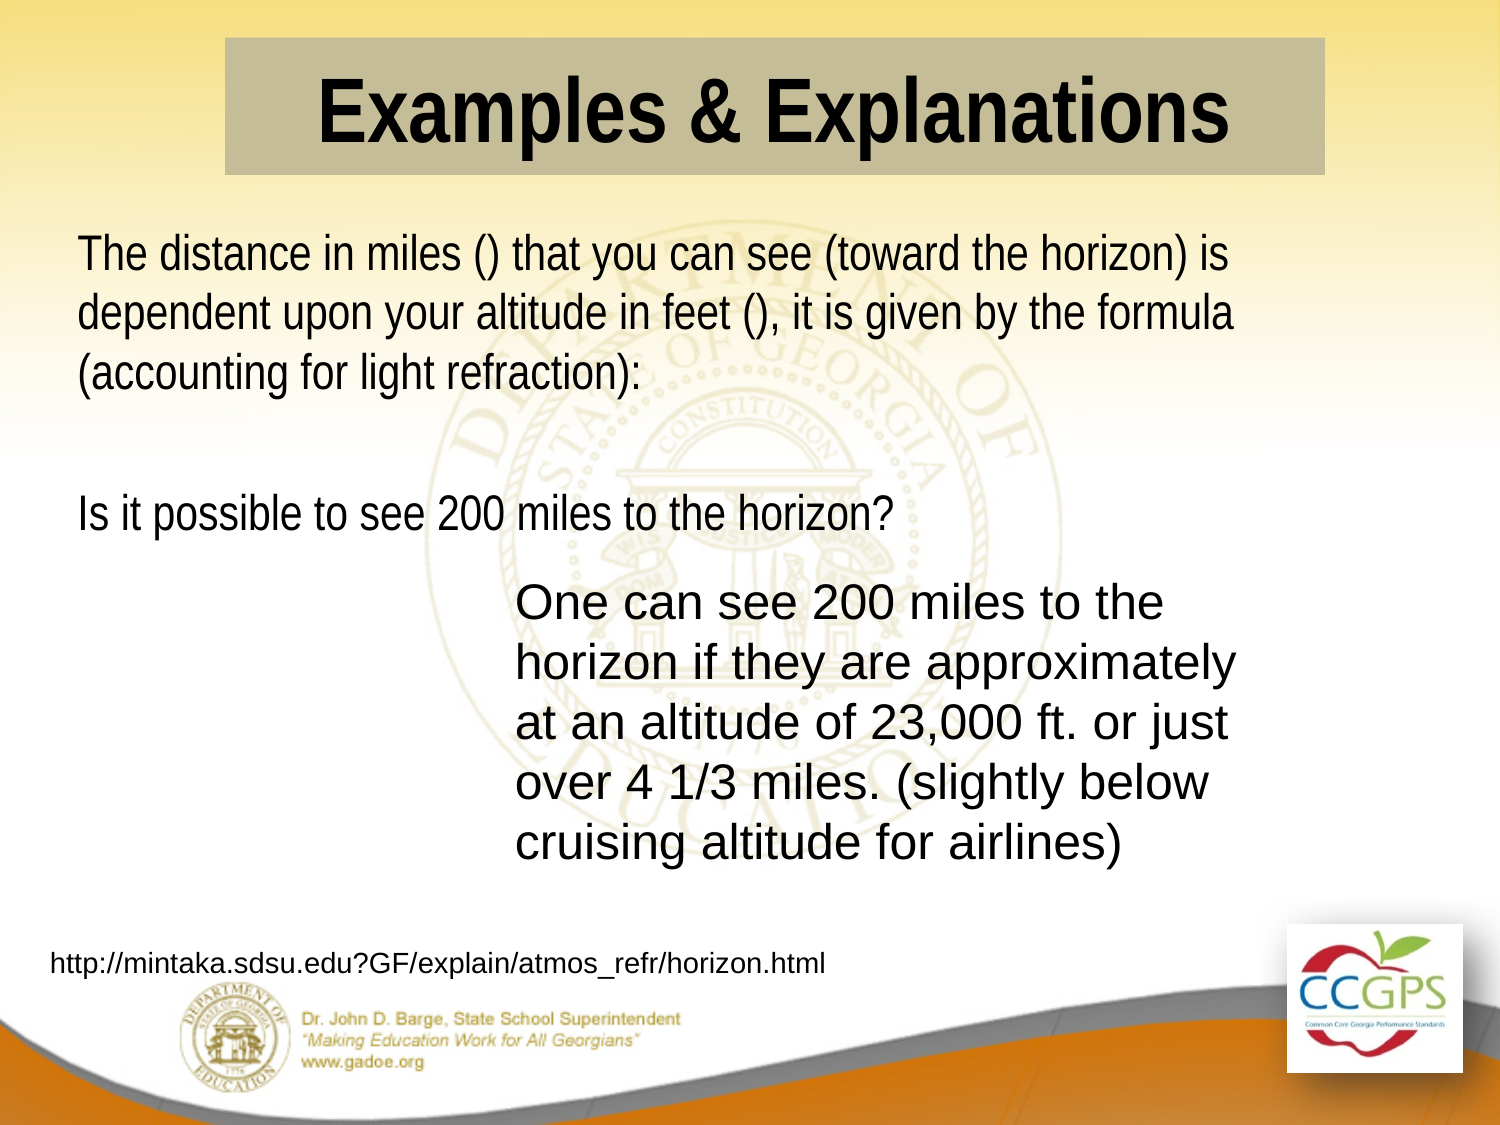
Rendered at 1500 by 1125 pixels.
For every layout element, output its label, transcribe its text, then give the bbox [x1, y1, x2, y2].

title Examples & Explanations [224, 37, 1326, 176]
text_box One can see 200 miles to the horizon if they are approximately at an altitude of 23,000 ft. or just over 4 1/3 miles. (slightly below cruising altitude for airlines) [500, 562, 1300, 878]
text_box http://mintaka.sdsu.edu?GF/explain/atmos_refr/horizon.html [35, 936, 842, 987]
picture [0, 0, 1500, 1125]
